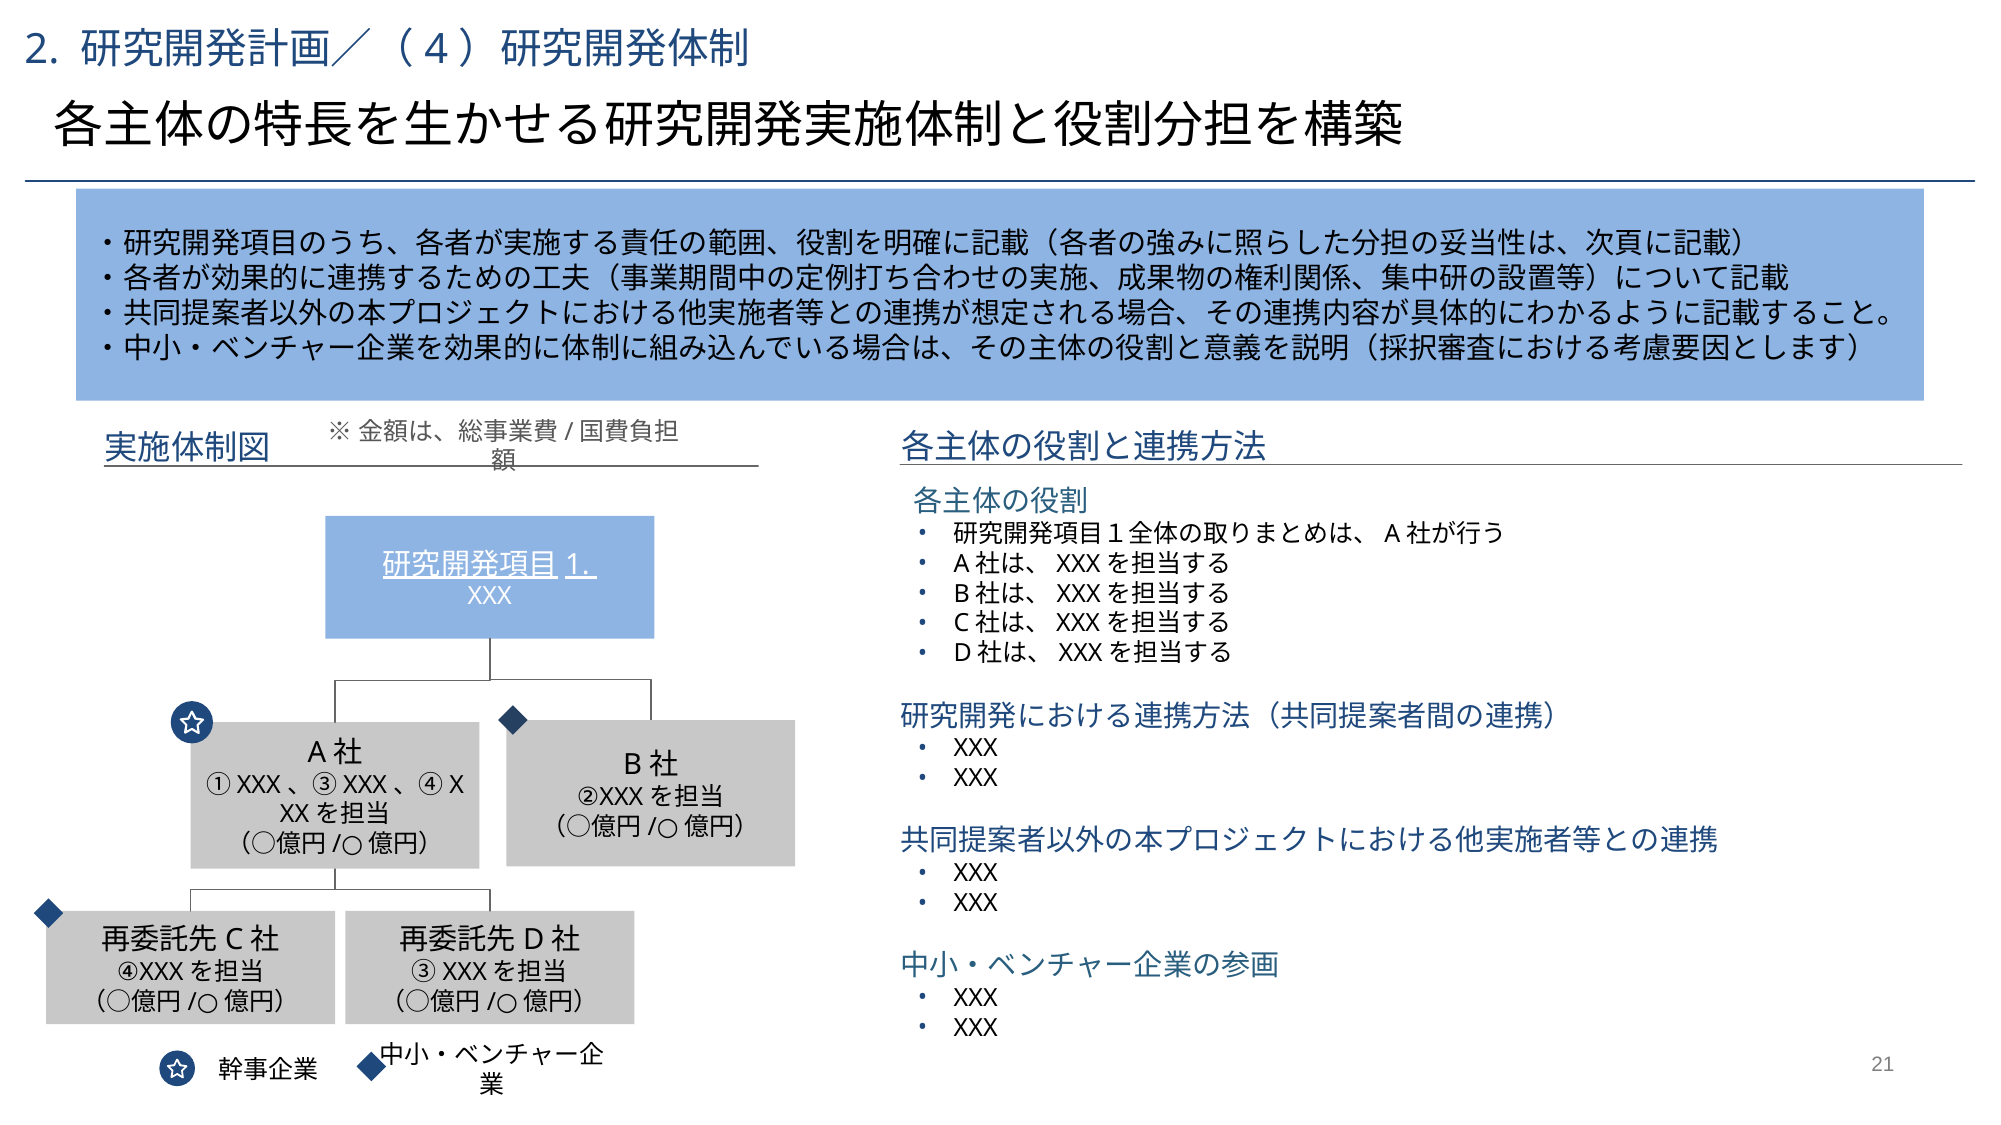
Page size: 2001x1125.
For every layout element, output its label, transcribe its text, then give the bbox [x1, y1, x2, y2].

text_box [170, 700, 214, 744]
text_box ・研究開発項目のうち、各者が実施する責任の範囲、役割を明確に記載（各者の強みに照らした分担の妥当性は、次頁に記載） ・各者が効果的に連携するための工夫（事業期間中の定例打ち合わせの実施、成果物の権利関係、集中研の設置等）について記載 ・共同提案者以外の本プロジェクトにおける他実施者等との連携が想定される場合、その連携内容が具体的にわかるように記載すること。 ・中小・ベンチャー企業を効果的に体制に組み込んでいる場合は、その主体の役割と意義を説明（採択審査における考慮要因とします） [76, 188, 1924, 401]
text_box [356, 1042, 624, 1095]
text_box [241, 817, 285, 963]
text_box ※金額は、総事業費/国費負担額 [299, 467, 708, 471]
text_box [391, 812, 434, 968]
text_box 再委託先D社 ③XXXを担当 （○億円/○億円） [345, 910, 635, 1025]
text_box [33, 897, 64, 929]
text_box 研究開発項目1. XXX [325, 515, 655, 640]
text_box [370, 602, 455, 759]
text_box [529, 598, 612, 761]
text_box A社 ①XXX、③XXX、④XXXを担当 （○億円/○億円） [190, 721, 480, 870]
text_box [900, 410, 1962, 466]
text_box 各主体の役割 研究開発項目１全体の取りまとめは、A社が行う A社は、XXXを担当する B社は、XXXを担当する C社は、XXXを担当する D社は、XXXを担当する 研究開発における連携方法（共同提案者間の連携） XXX XXX 共同提案者以外の本プロジェクトにおける他実施者等との連携 XXX XXX 中小・ベンチャー企業の参画 XXX XXX [900, 482, 1962, 1112]
text_box 再委託先C社 ④XXXを担当 （○億円/○億円） [45, 910, 336, 1025]
text_box 2. 研究開発計画／（4）研究開発体制 [24, 28, 1818, 74]
text_box 各主体の特長を生かせる研究開発実施体制と役割分担を構築 [53, 99, 1899, 154]
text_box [159, 1050, 356, 1087]
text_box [104, 418, 759, 467]
text_box [497, 704, 529, 736]
text_box B社 ②XXXを担当 （○億円/○億円） [505, 719, 796, 867]
